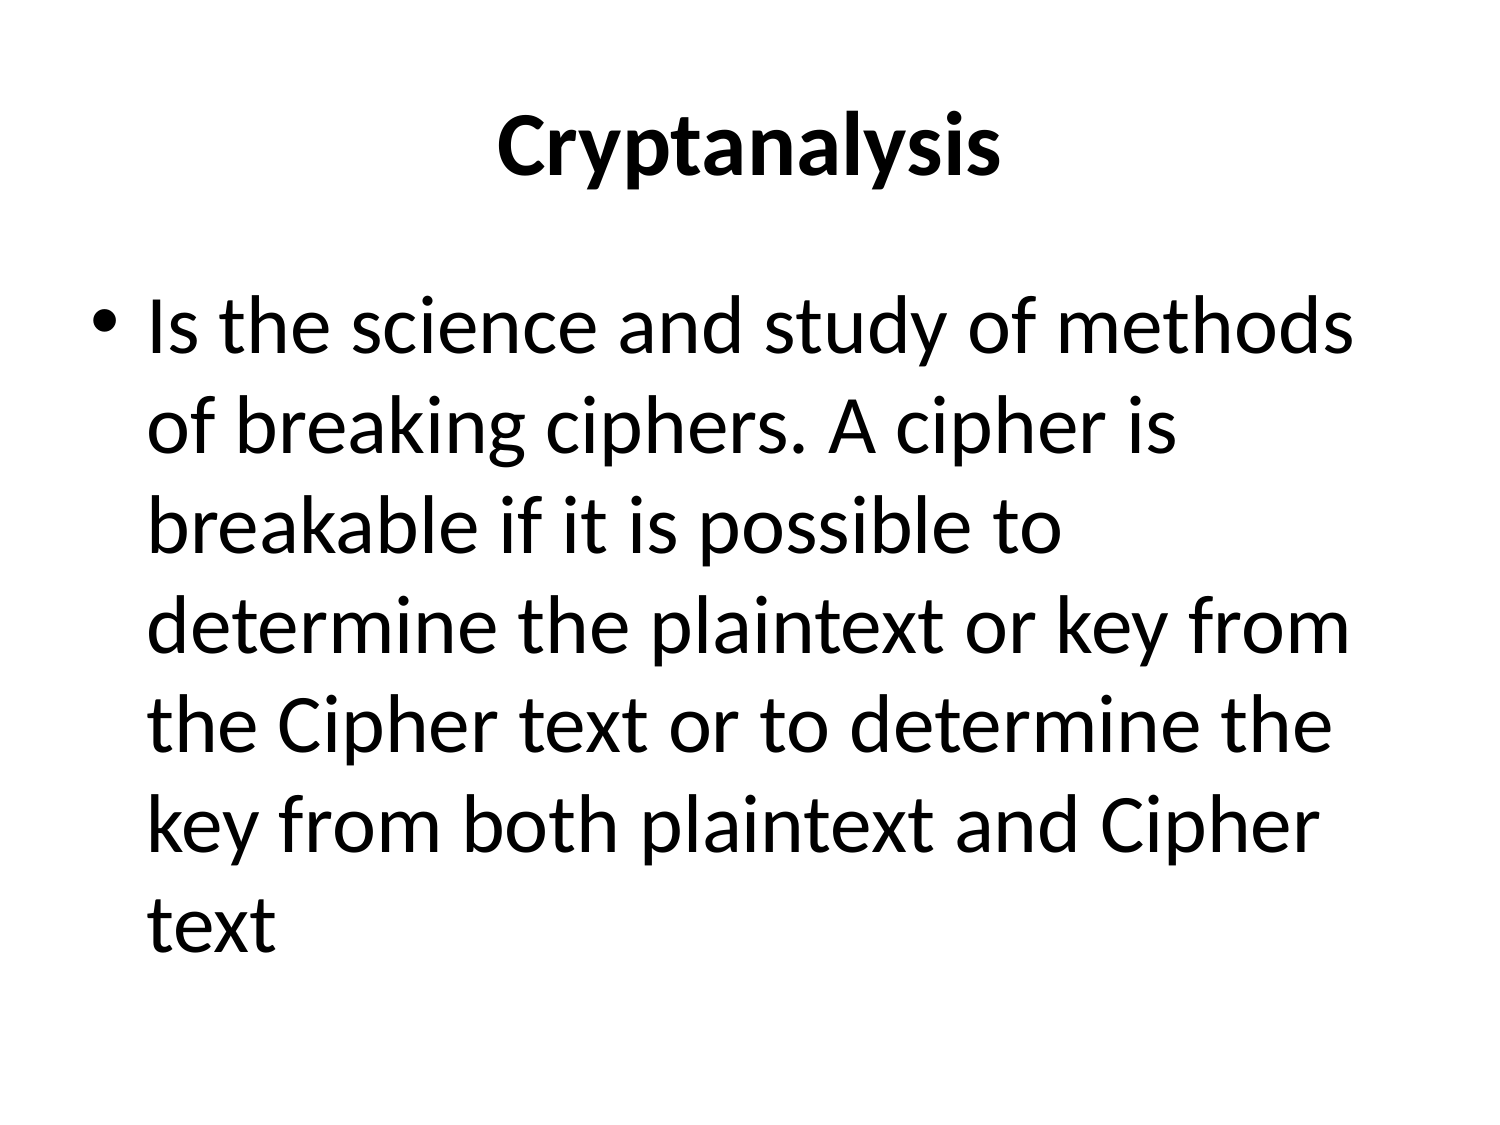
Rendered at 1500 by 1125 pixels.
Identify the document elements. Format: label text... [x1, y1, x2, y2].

title Cryptanalysis [75, 45, 1425, 233]
list Is the science and study of methods of breaking ciphers. A cipher is breakable if it is possible to determine the plaintext or key from the Cipher text or to determine the key from both plaintext and Cipher text [75, 262, 1425, 1005]
